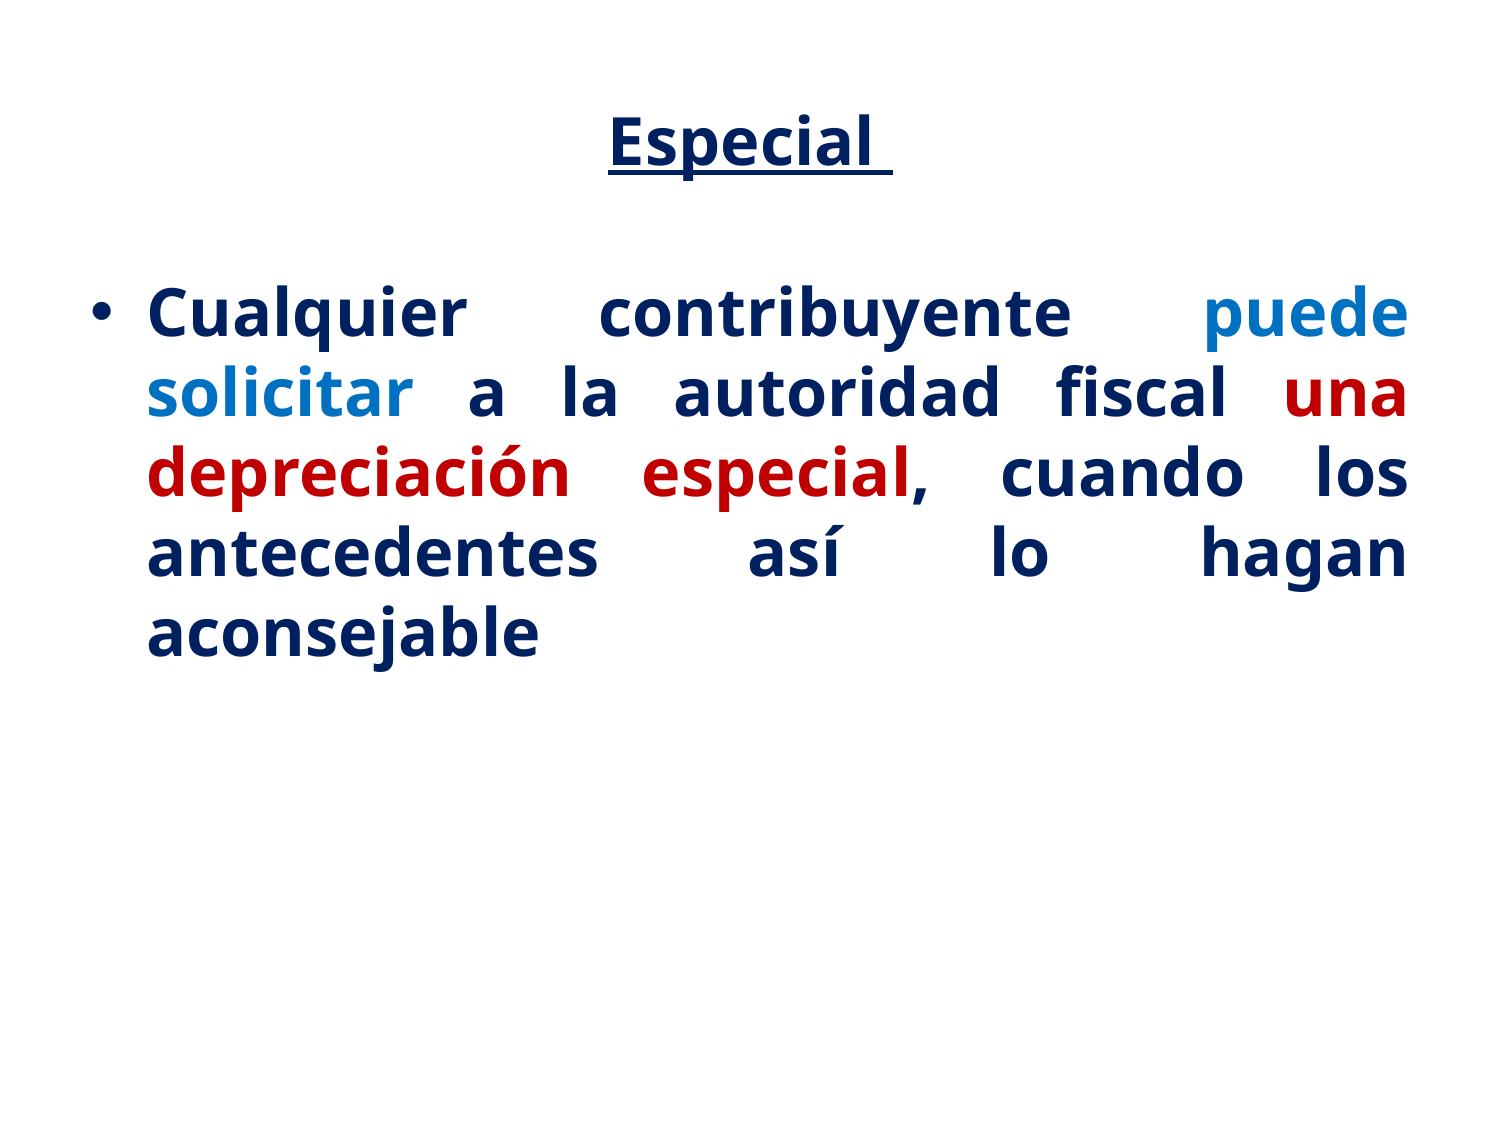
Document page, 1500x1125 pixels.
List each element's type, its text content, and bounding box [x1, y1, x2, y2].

title Especial [74, 44, 1426, 233]
list Cualquier contribuyente puede solicitar a la autoridad fiscal una depreciación especial, cuando los antecedentes así lo hagan aconsejable [74, 262, 1426, 1006]
